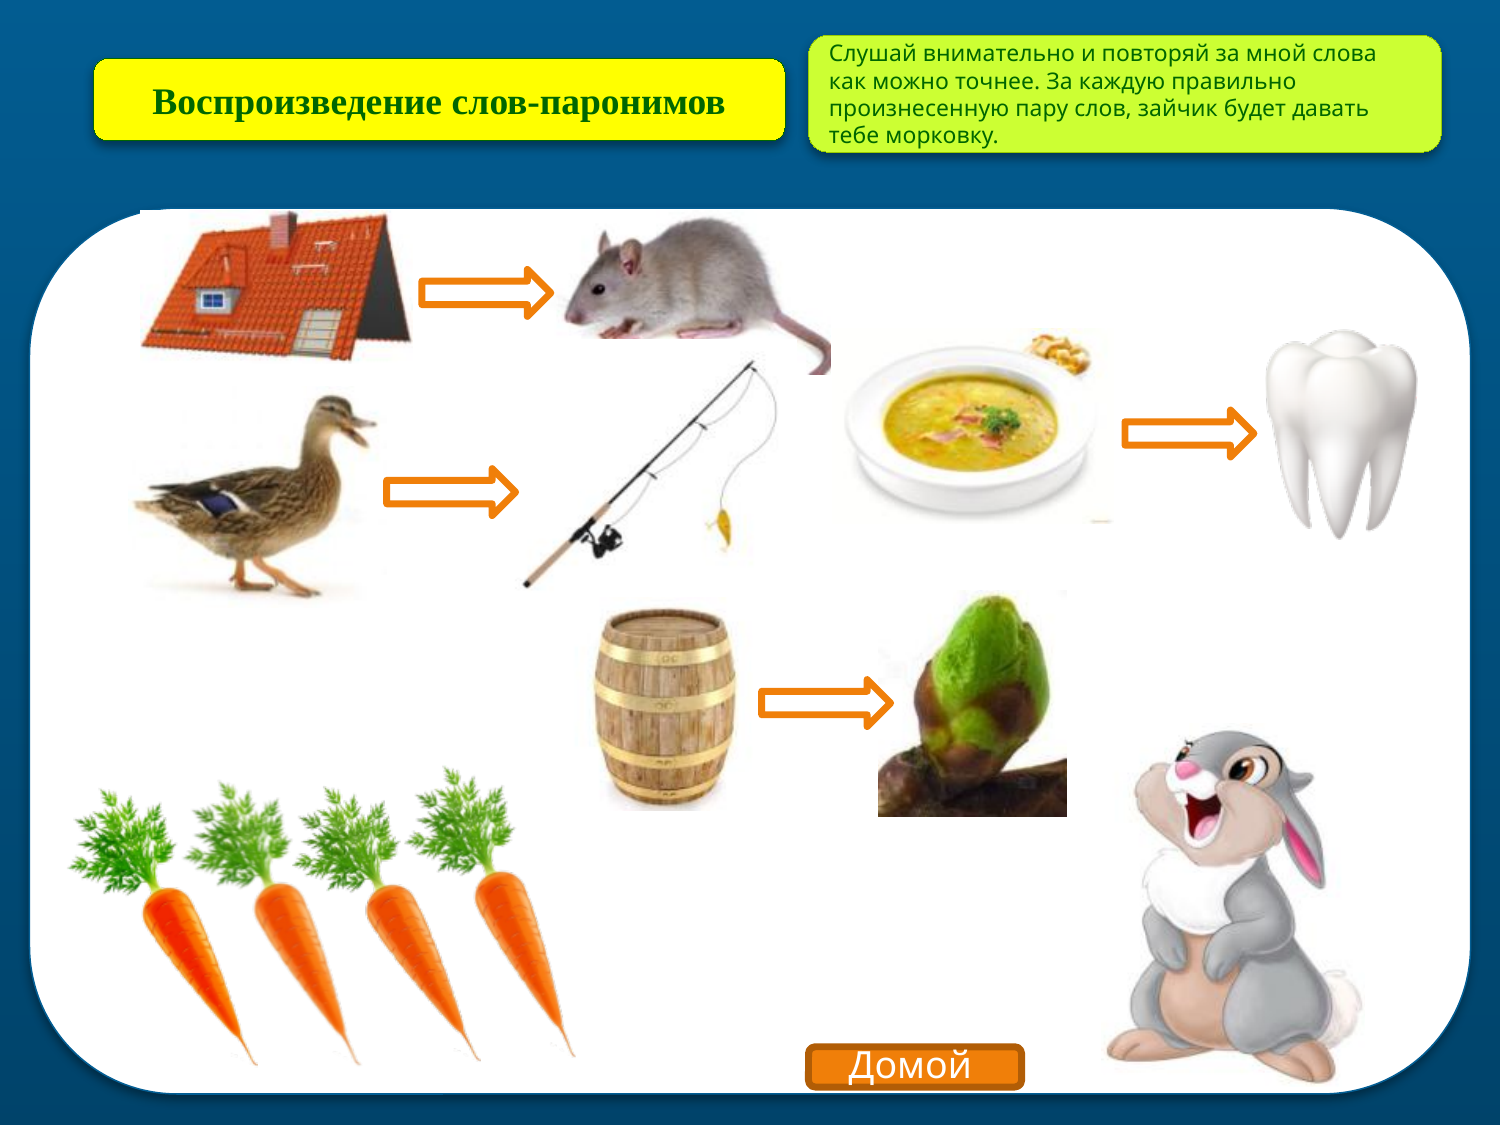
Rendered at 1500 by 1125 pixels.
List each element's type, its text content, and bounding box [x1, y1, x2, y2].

text_box Домой [804, 1043, 1026, 1091]
text_box [1121, 406, 1258, 461]
text_box [394, 465, 496, 519]
picture [1265, 327, 1419, 540]
picture [1101, 722, 1365, 1088]
text_box Воспроизведение слов-паронимов [93, 58, 786, 141]
text_box [119, 207, 1472, 1095]
picture [878, 590, 1067, 817]
text_box [420, 266, 531, 320]
text_box Слушай внимательно и повторяй за мной слова как можно точнее. За каждую правильно произнесенную пару слов, зайчик будет давать тебе морковку. [808, 35, 1442, 153]
text_box [783, 676, 871, 730]
picture [128, 386, 387, 608]
picture [140, 210, 414, 364]
text_box [0, 0, 1500, 1125]
text_box [28, 212, 543, 1037]
picture [66, 210, 1114, 1071]
